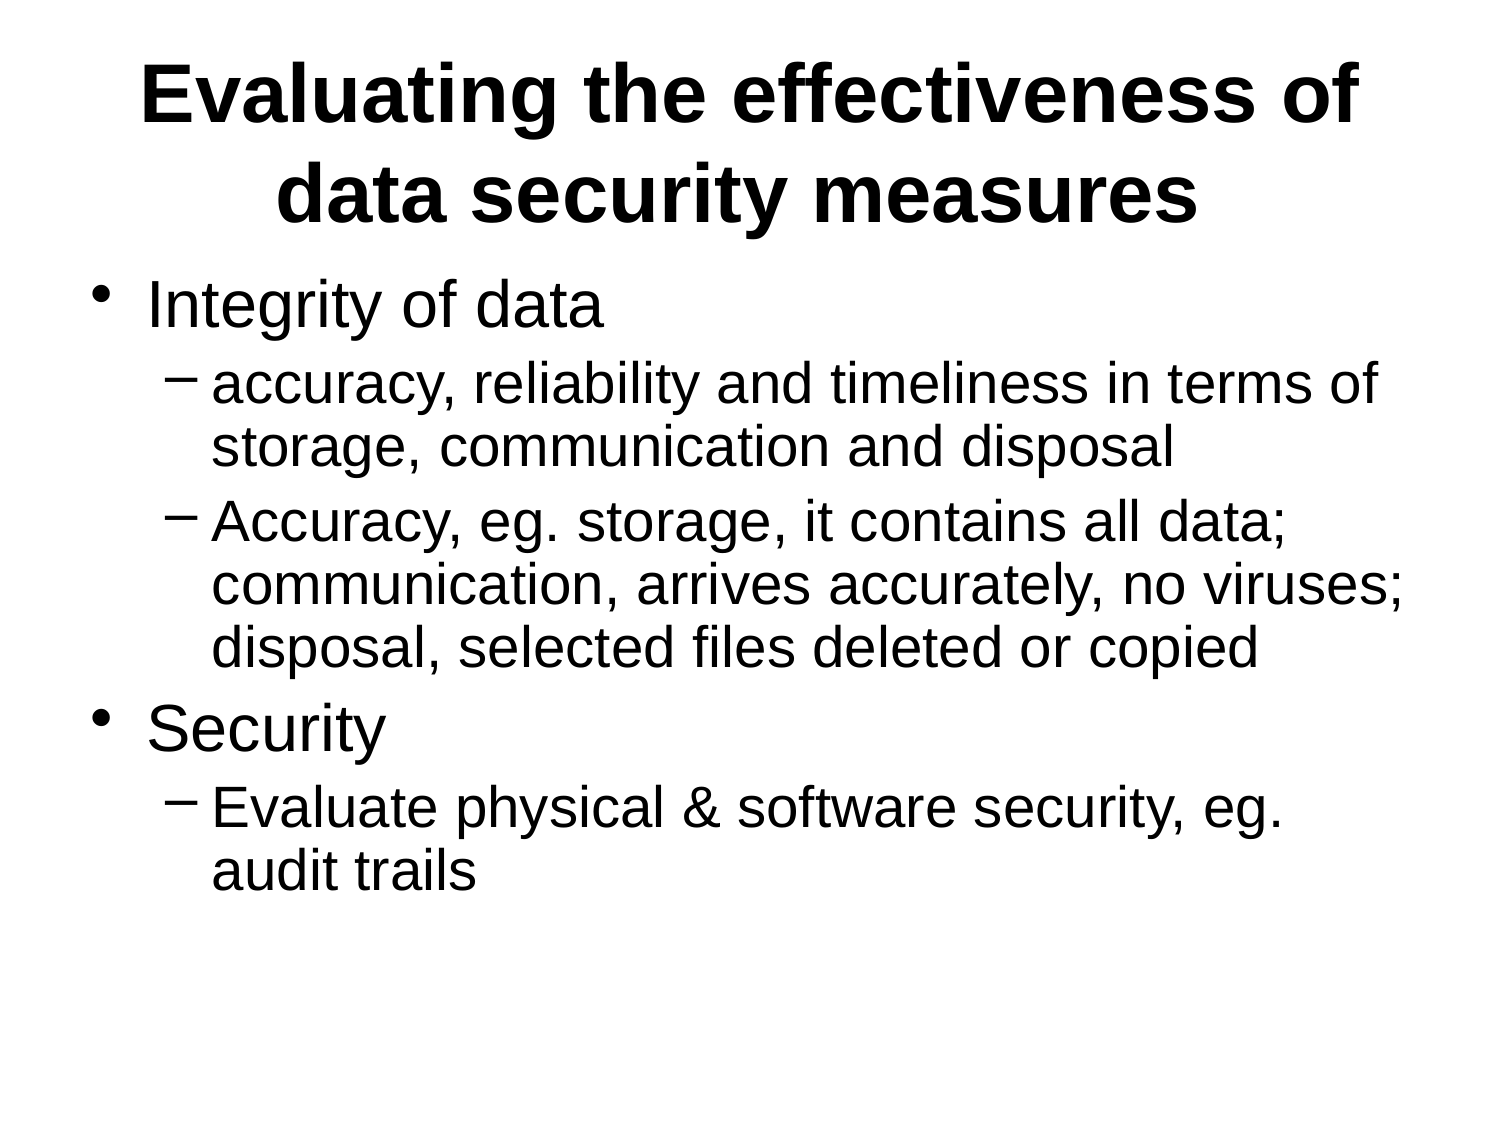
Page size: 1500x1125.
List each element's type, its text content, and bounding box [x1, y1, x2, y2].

title Evaluating the effectiveness of data security measures [74, 44, 1426, 233]
list Integrity of data accuracy, reliability and timeliness in terms of storage, communication and disposal Accuracy, eg. storage, it contains all data; communication, arrives accurately, no viruses; disposal, selected files deleted or copied Security Evaluate physical & software security, eg. audit trails [74, 262, 1426, 1006]
